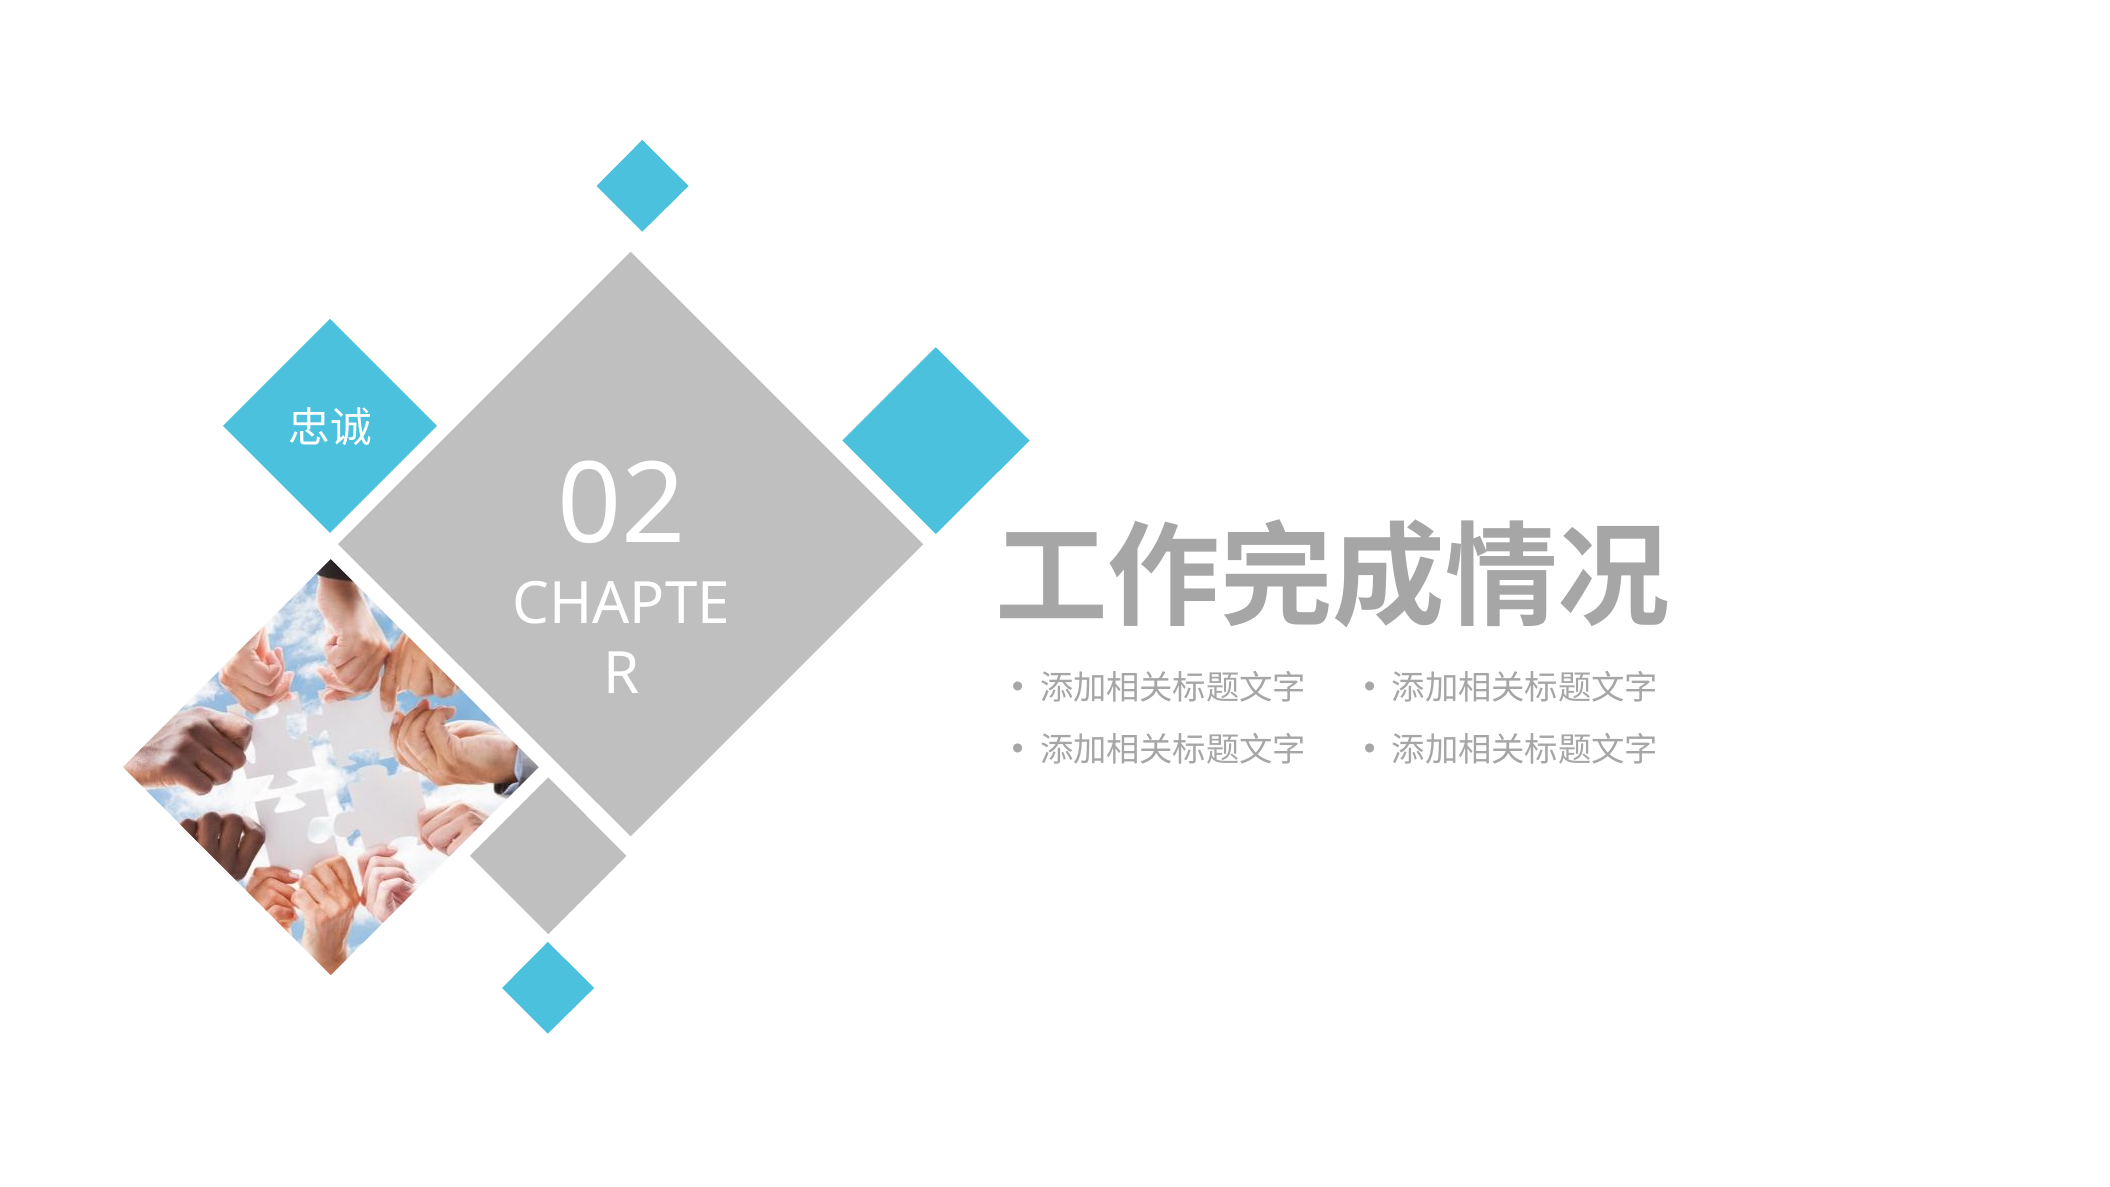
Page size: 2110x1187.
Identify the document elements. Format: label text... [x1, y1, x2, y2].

text_box 工作完成情况 [995, 503, 1729, 639]
text_box [469, 777, 627, 935]
text_box 添加相关标题文字 [997, 659, 1322, 714]
text_box [122, 559, 539, 976]
text_box [502, 941, 595, 1034]
text_box [842, 347, 1030, 534]
text_box 02 CHAPTER [495, 429, 748, 705]
text_box 添加相关标题文字 [997, 720, 1322, 776]
text_box 忠诚 [222, 318, 438, 533]
text_box [596, 139, 689, 232]
text_box 添加相关标题文字 [1348, 720, 1673, 776]
text_box 添加相关标题文字 [1348, 659, 1673, 714]
text_box [337, 251, 924, 837]
